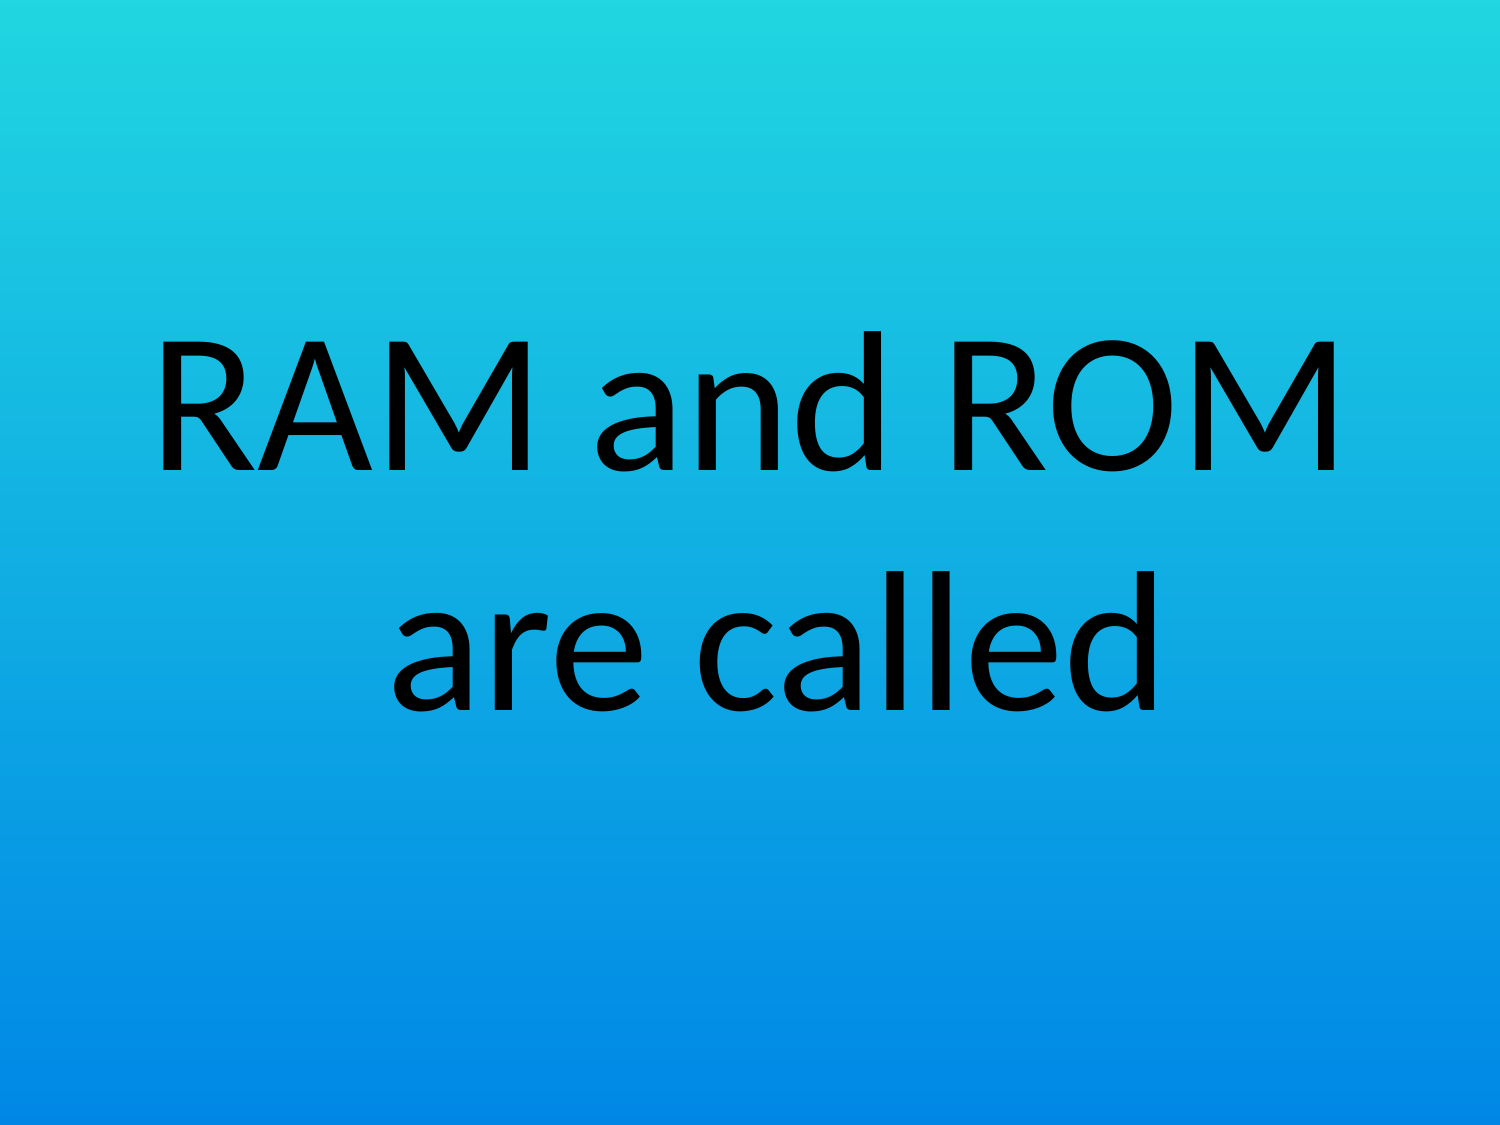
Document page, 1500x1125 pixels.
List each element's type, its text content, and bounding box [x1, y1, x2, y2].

list RAM and ROM are called [75, 262, 1425, 1005]
